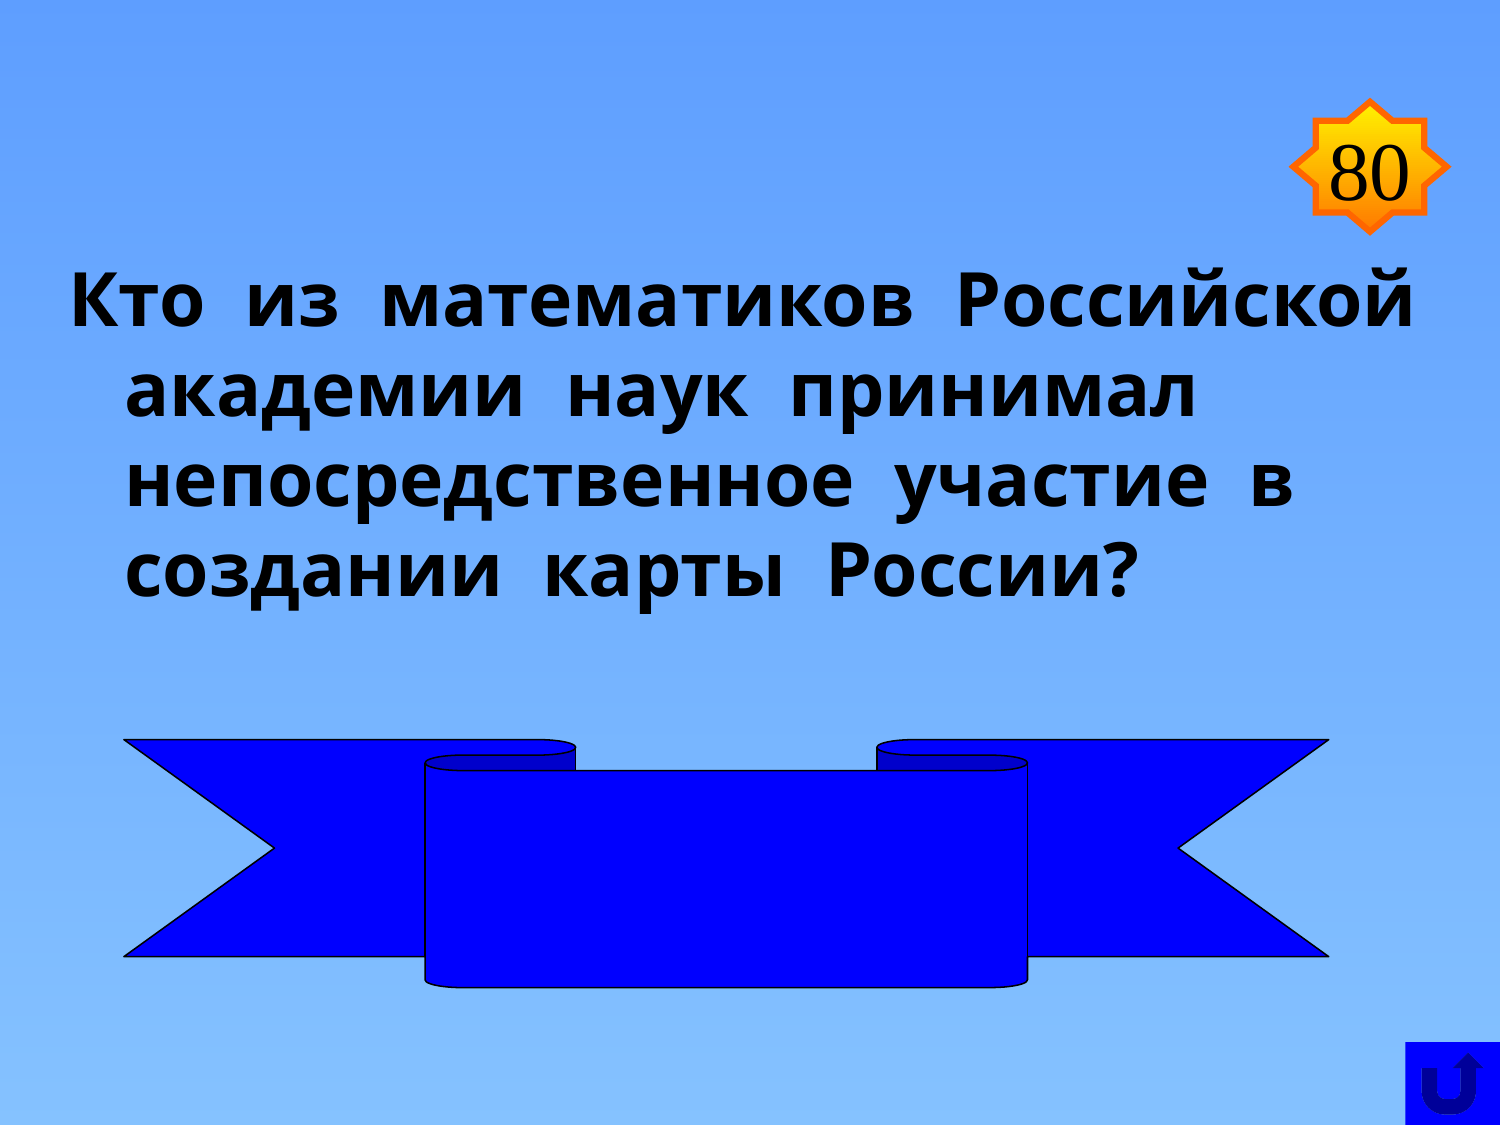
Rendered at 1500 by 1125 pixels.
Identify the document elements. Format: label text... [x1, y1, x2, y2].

text_box 80 [1293, 101, 1447, 232]
list Кто из математиков Российской академии наук принимал непосредственное участие в создании карты России? [53, 243, 1459, 1071]
text_box [1405, 1042, 1500, 1125]
text_box [123, 739, 1329, 988]
